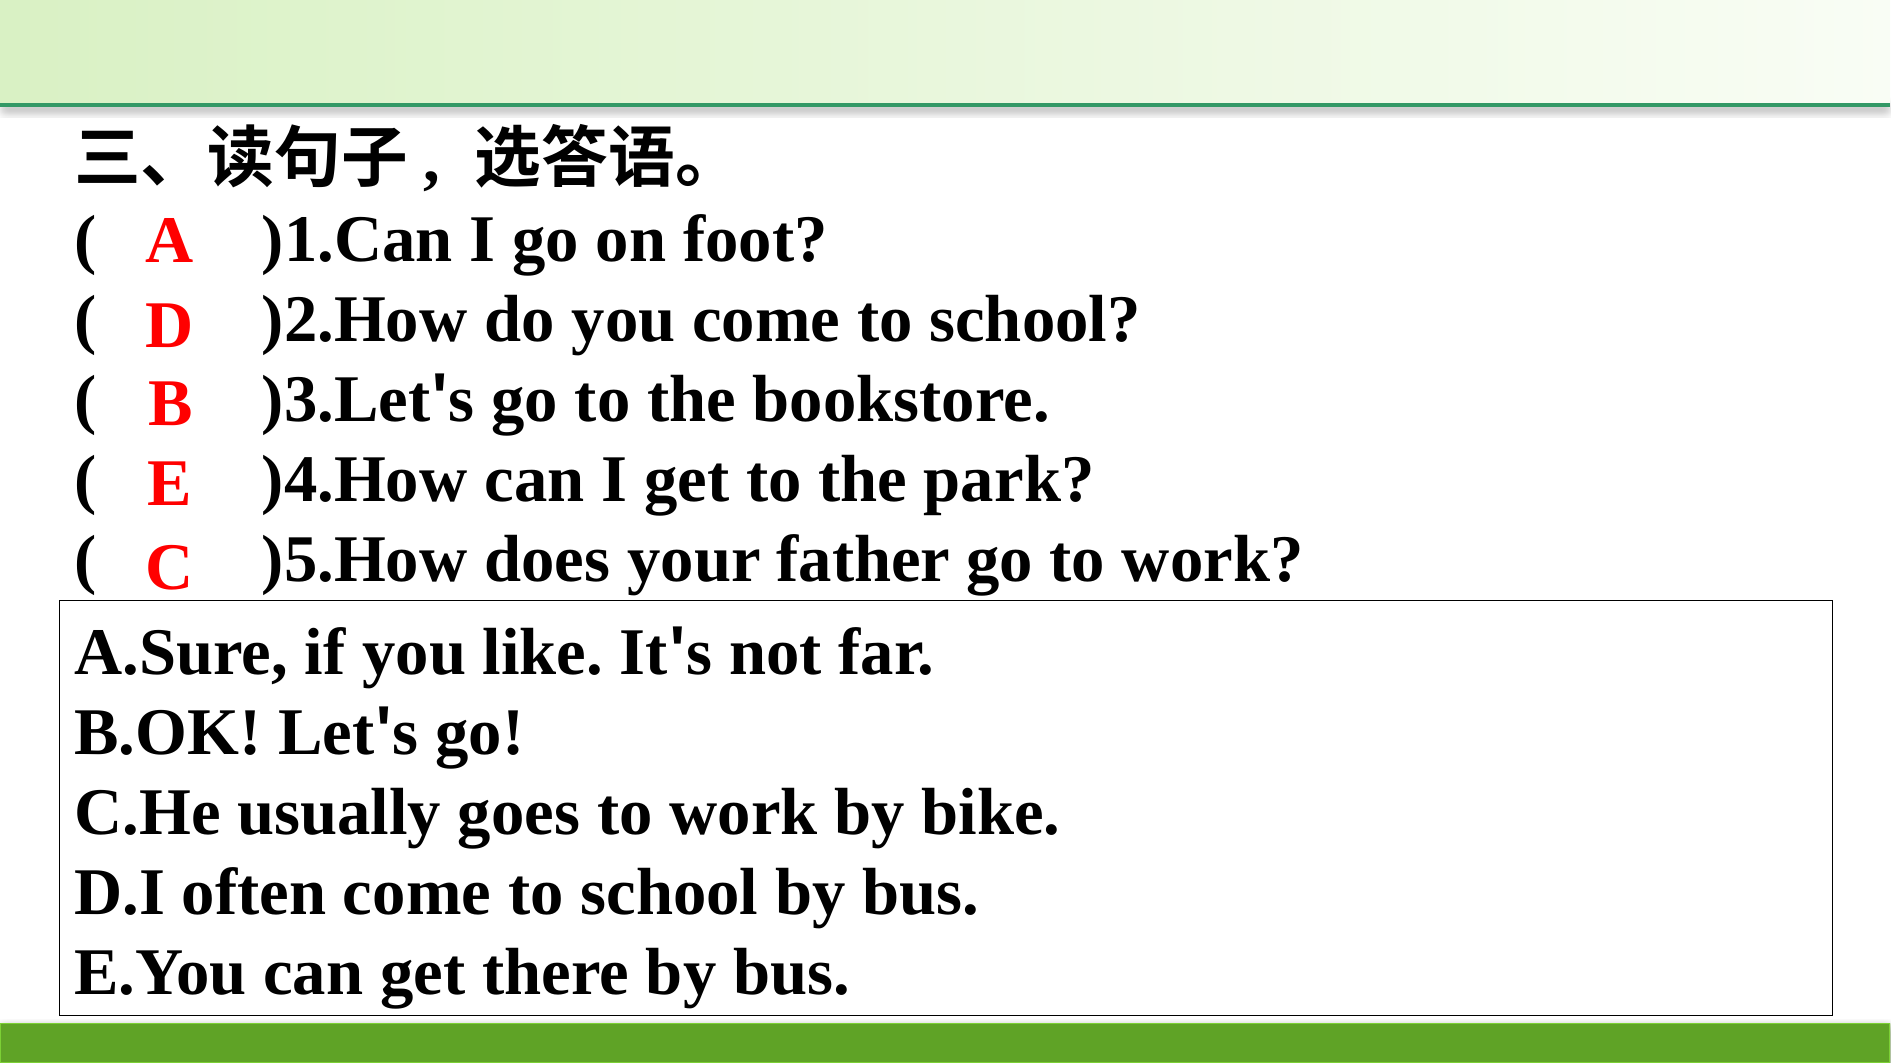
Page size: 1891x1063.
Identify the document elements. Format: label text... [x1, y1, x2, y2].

text_box C [130, 515, 209, 611]
text_box D [130, 273, 209, 369]
text_box B [134, 350, 209, 446]
text_box 三、读句子, 选答语。 ( )1.Can I go on foot? ( )2.How do you come to school? ( )3.Let's go to the bookstore. ( )4.How can I get to the park? ( )5.How does your father go to work? [59, 107, 1833, 600]
text_box E [132, 431, 207, 515]
text_box A.Sure, if you like. It's not far. B.OK! Let's go! C.He usually goes to work by bike. D.I often come to school by bus. E.You can get there by bus. [59, 600, 1833, 1016]
text_box A [130, 188, 209, 273]
